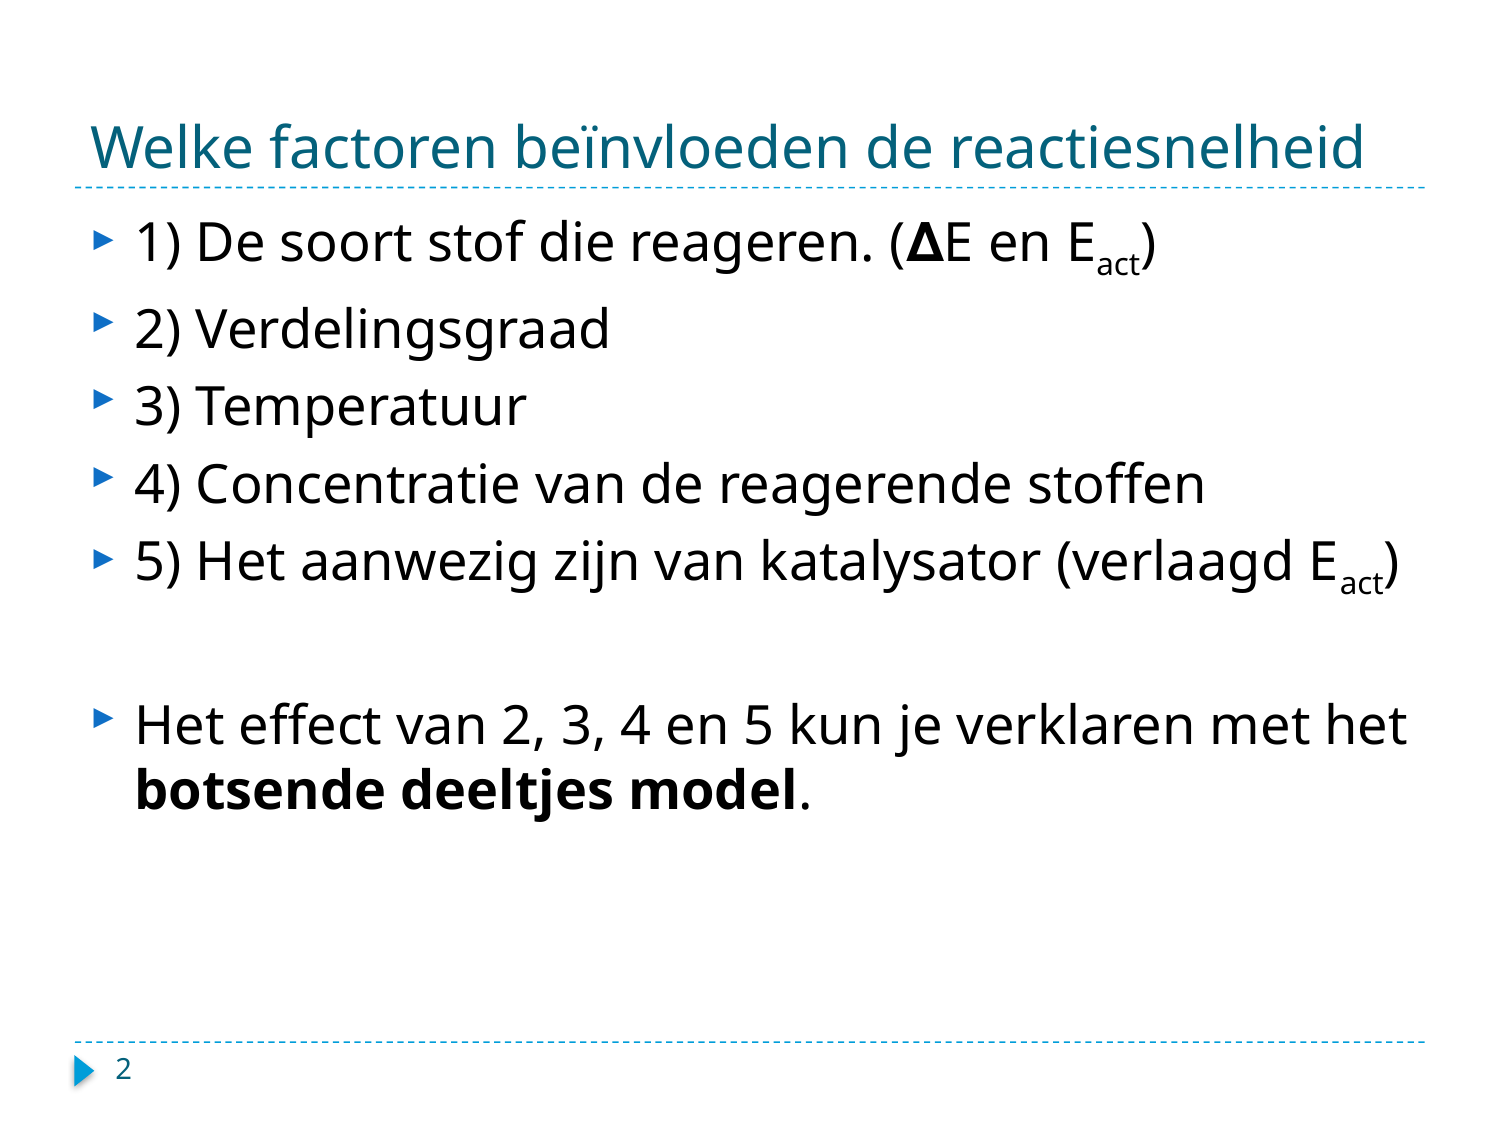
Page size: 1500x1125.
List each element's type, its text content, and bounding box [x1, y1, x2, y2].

title Welke factoren beïnvloeden de reactiesnelheid [75, 24, 1425, 188]
slide_number 2 [100, 1042, 426, 1103]
list 1) De soort stof die reageren. (∆E en Eact) 2) Verdelingsgraad 3) Temperatuur 4) Concentratie van de reagerende stoffen 5) Het aanwezig zijn van katalysator (verlaagd Eact) Het effect van 2, 3, 4 en 5 kun je verklaren met het botsende deeltjes model. [75, 200, 1425, 1010]
